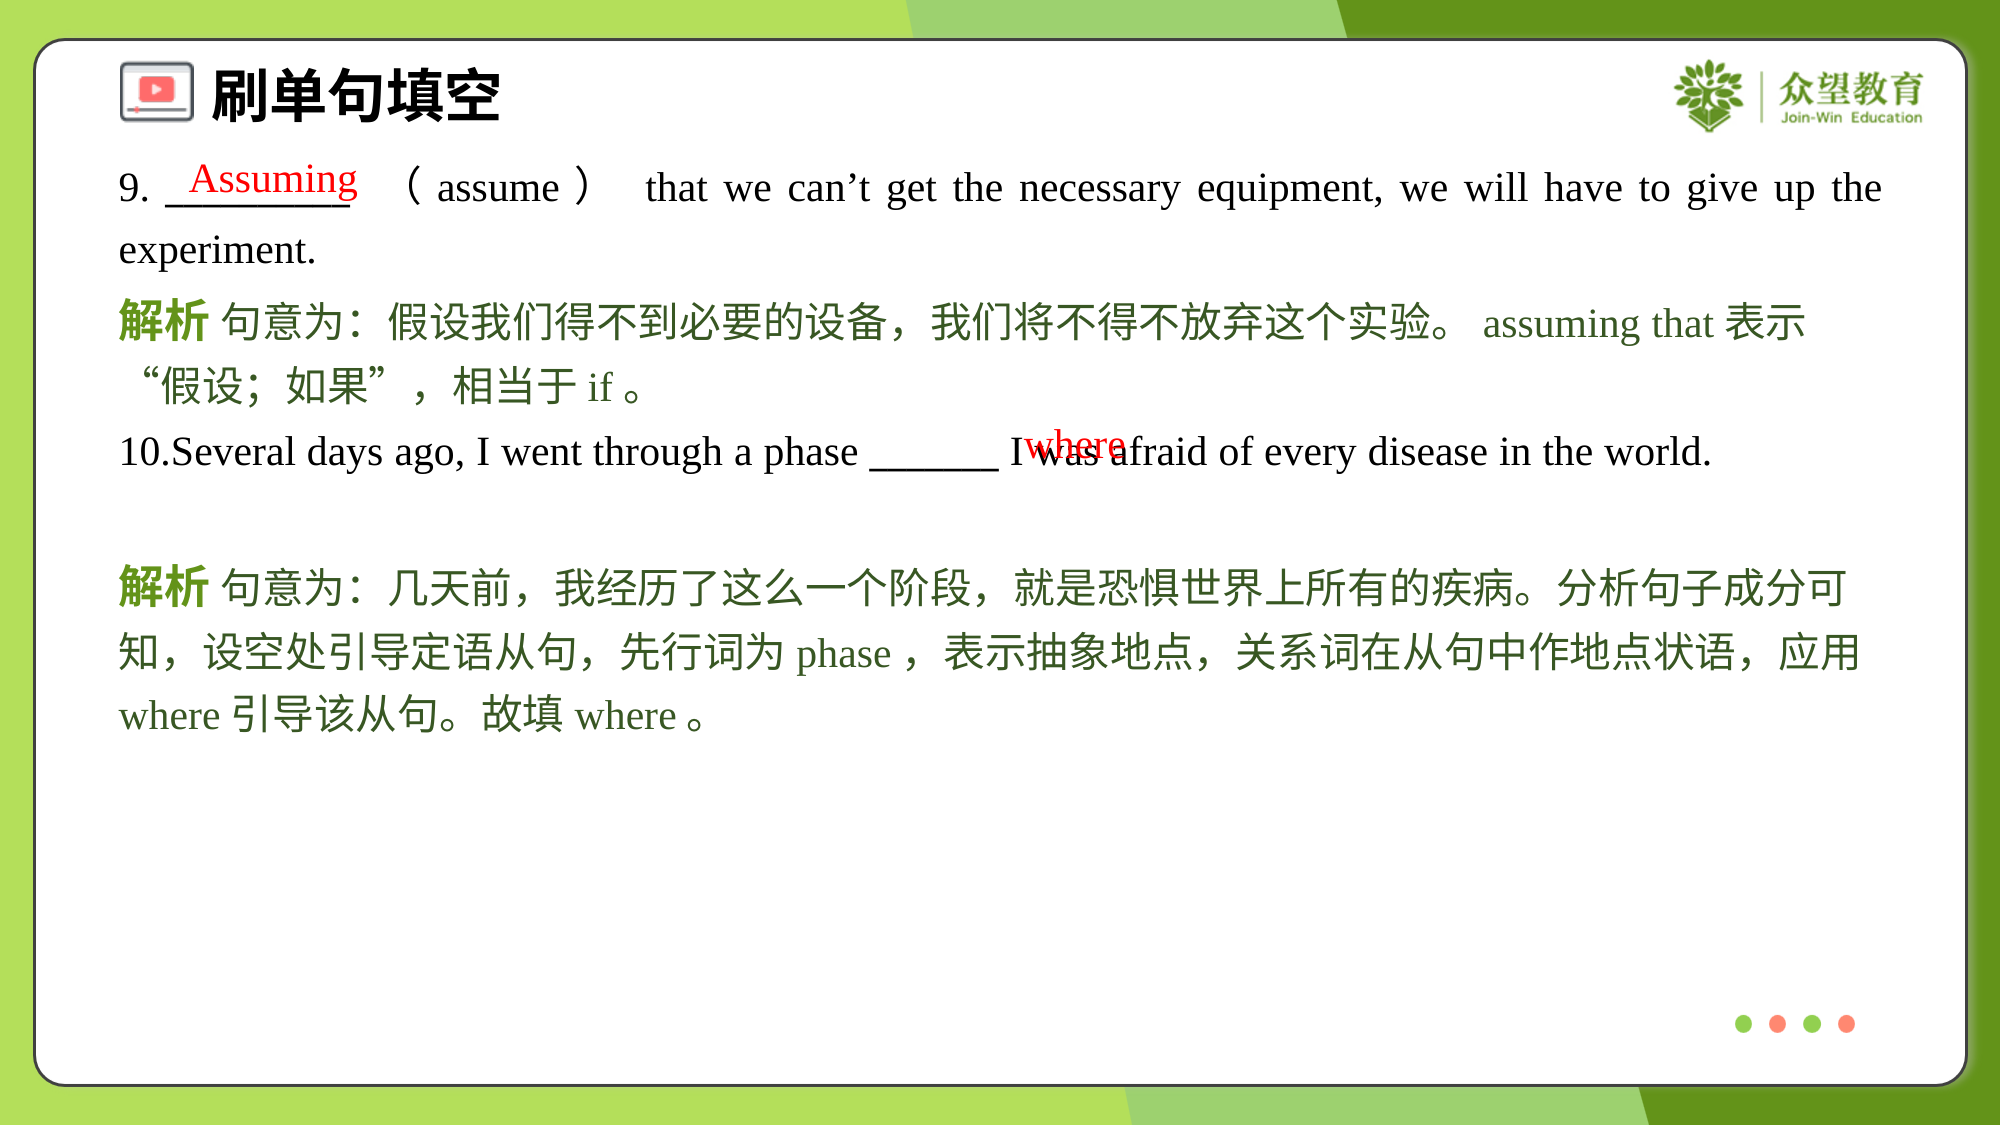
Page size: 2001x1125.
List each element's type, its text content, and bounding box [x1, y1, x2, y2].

text_box 9. __________ （assume） that we can’t get the necessary equipment, we will have to give up the experiment. [118, 146, 1883, 267]
text_box 解析 句意为：假设我们得不到必要的设备，我们将不得不放弃这个实验。assuming that表示“假设；如果”，相当于if。 [118, 278, 1883, 405]
text_box 解析 句意为：几天前，我经历了这么一个阶段，就是恐惧世界上所有的疾病。分析句子成分可知，设空处引导定语从句，先行词为phase，表示抽象地点，关系词在从句中作地点状语，应用where引导该从句。故填where。 [118, 544, 1883, 734]
text_box where [1019, 404, 1131, 463]
picture [0, 0, 2000, 1125]
text_box 10.Several days ago, I went through a phase _______ I was afraid of every disease in the world. [118, 411, 1883, 532]
text_box Assuming [184, 138, 363, 197]
